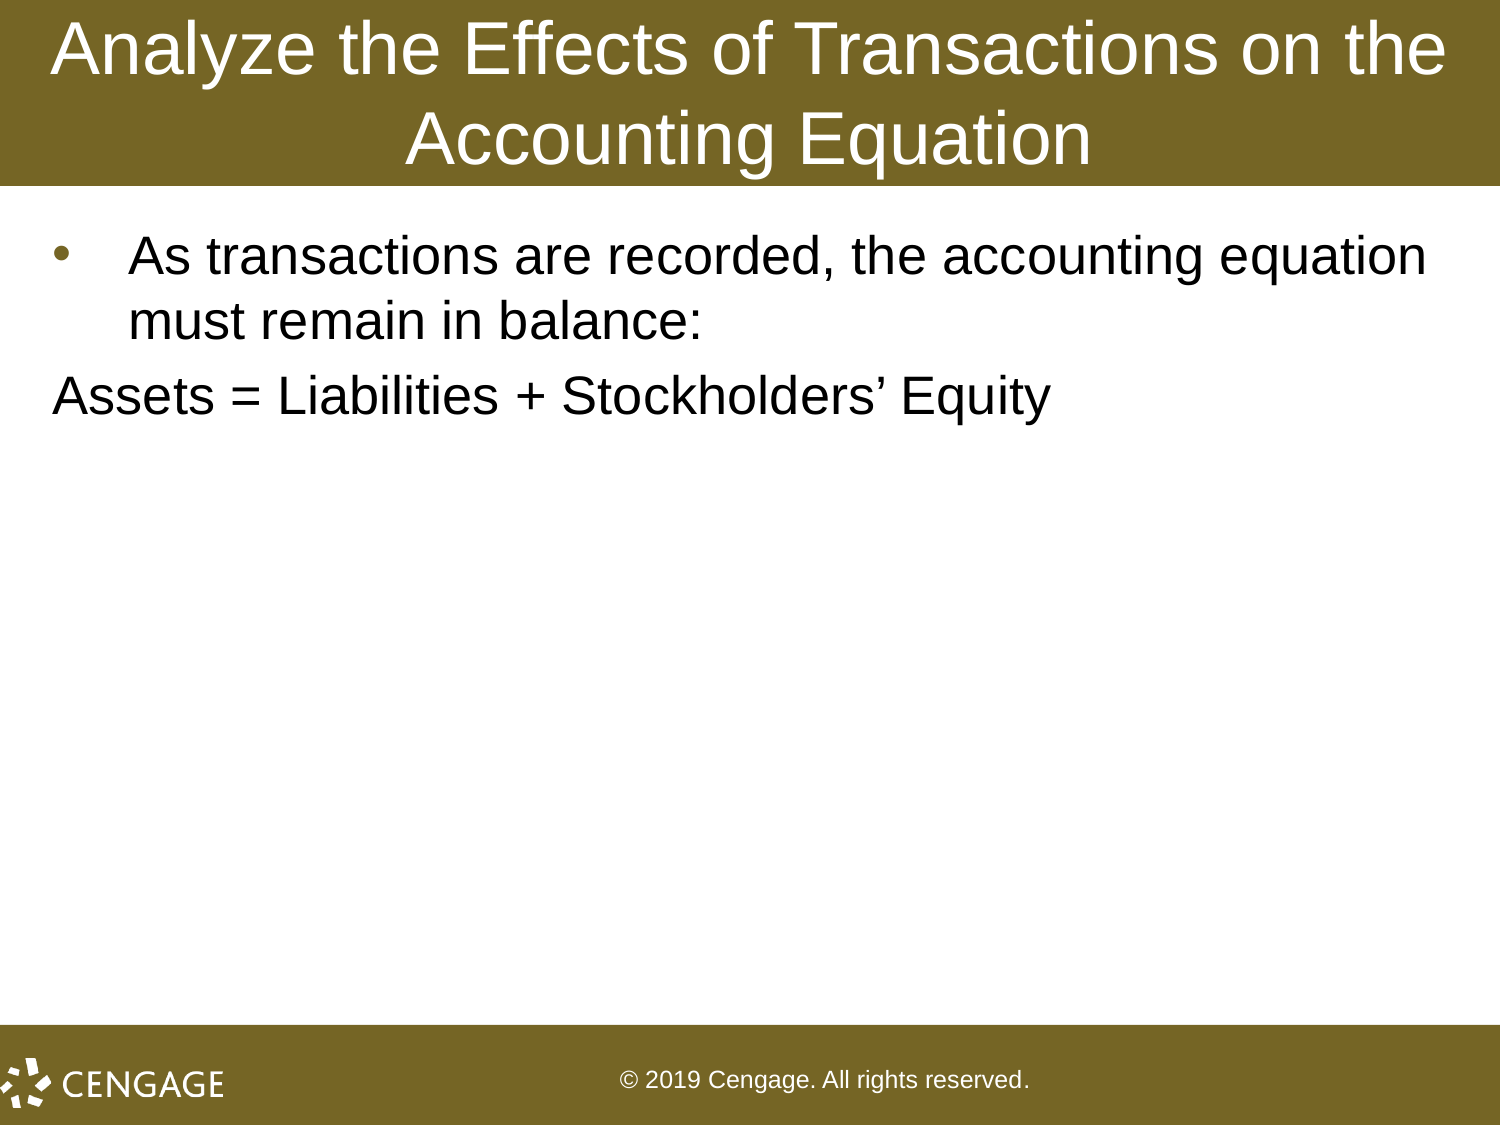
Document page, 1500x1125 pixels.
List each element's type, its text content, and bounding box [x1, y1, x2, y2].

list As transactions are recorded, the accounting equation must remain in balance: Assets = Liabilities + Stockholders’ Equity [37, 212, 1475, 1005]
picture [0, 1058, 223, 1108]
title Analyze the Effects of Transactions on the Accounting Equation [7, 4, 1493, 175]
